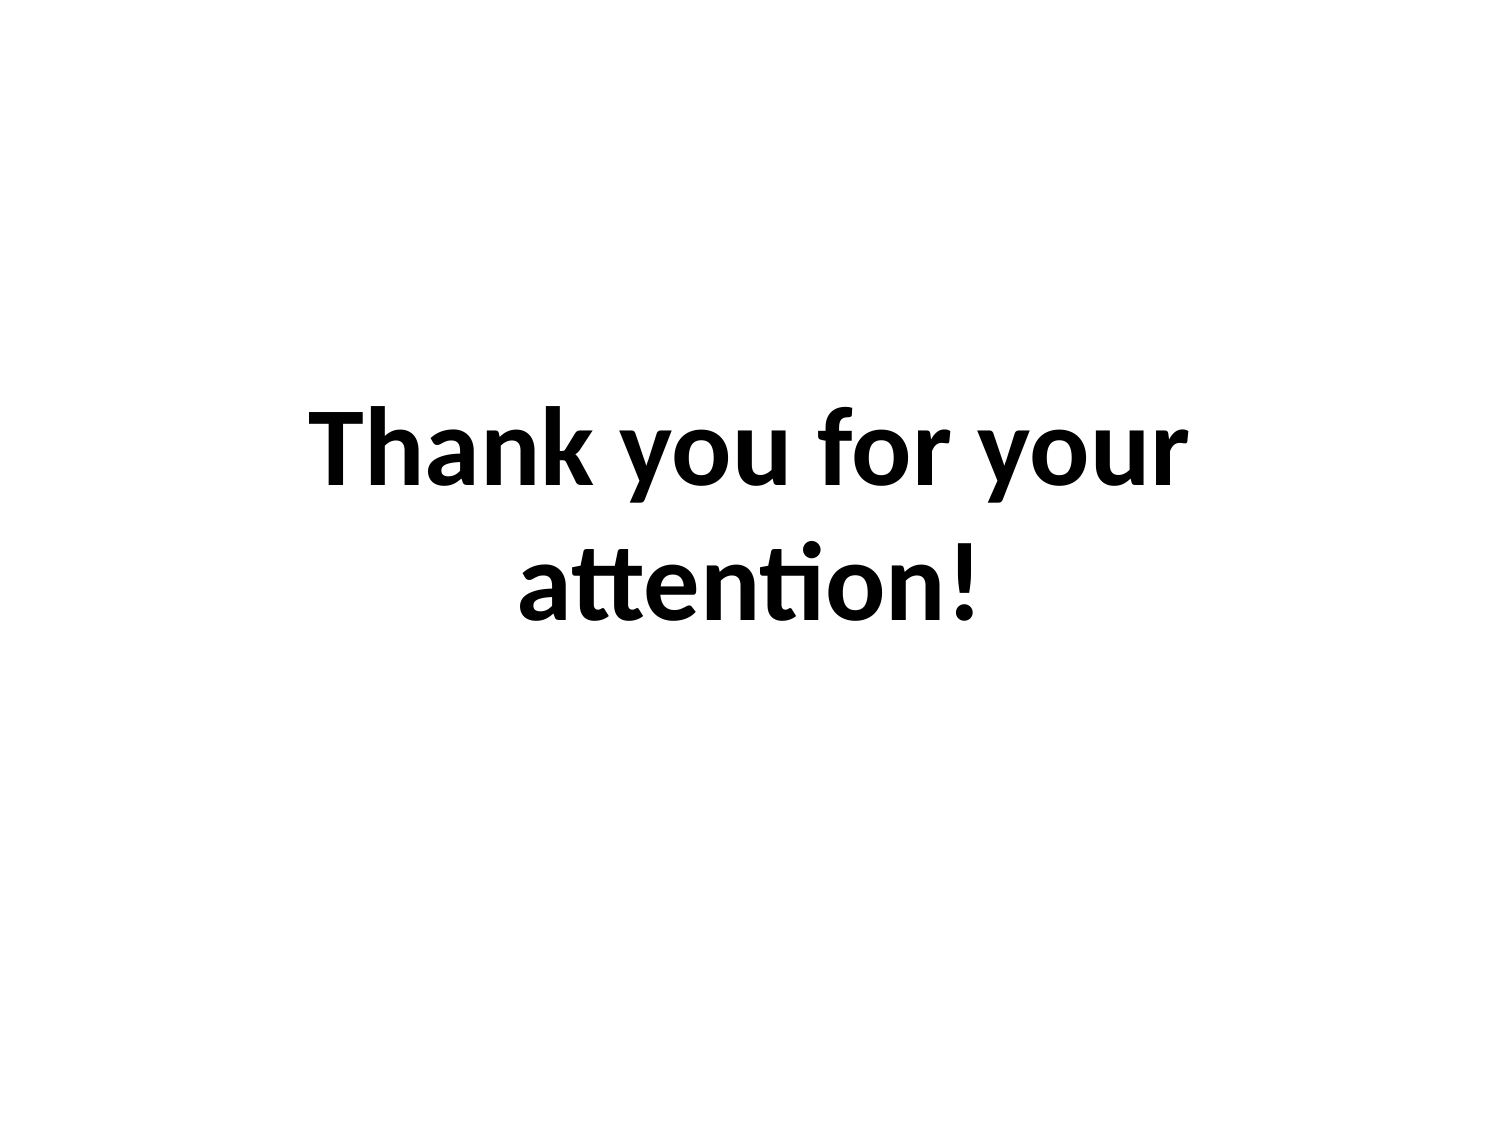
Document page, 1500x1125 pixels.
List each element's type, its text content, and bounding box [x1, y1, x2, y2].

list Thank you for your attention! [75, 262, 1425, 1005]
